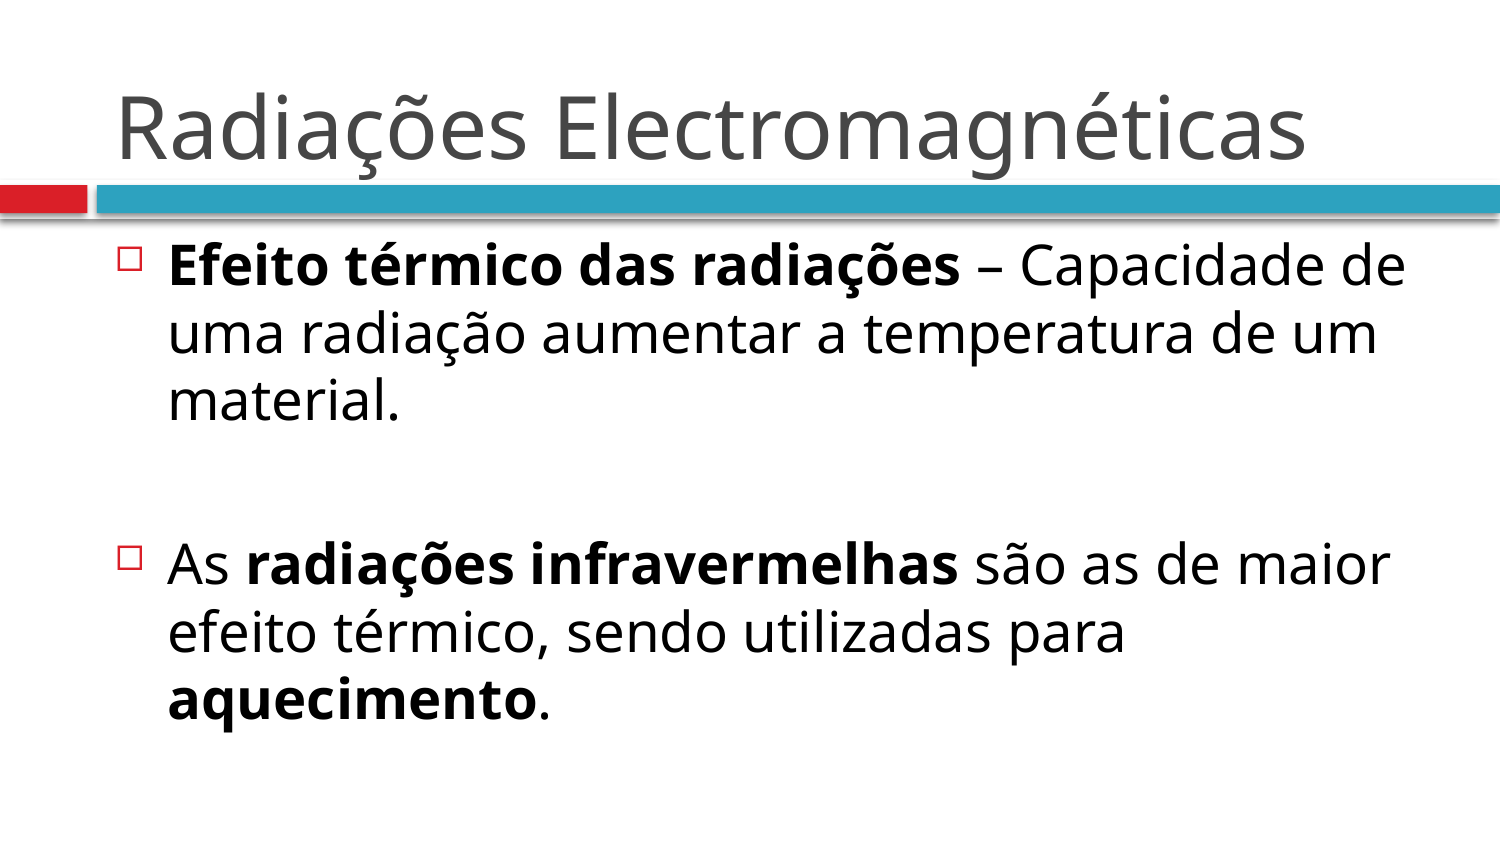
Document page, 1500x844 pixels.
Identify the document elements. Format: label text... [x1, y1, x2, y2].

title Radiações Electromagnéticas [99, 19, 1438, 185]
list Efeito térmico das radiações – Capacidade de uma radiação aumentar a temperatura de um material. As radiações infravermelhas são as de maior efeito térmico, sendo utilizadas para aquecimento. [99, 221, 1436, 759]
